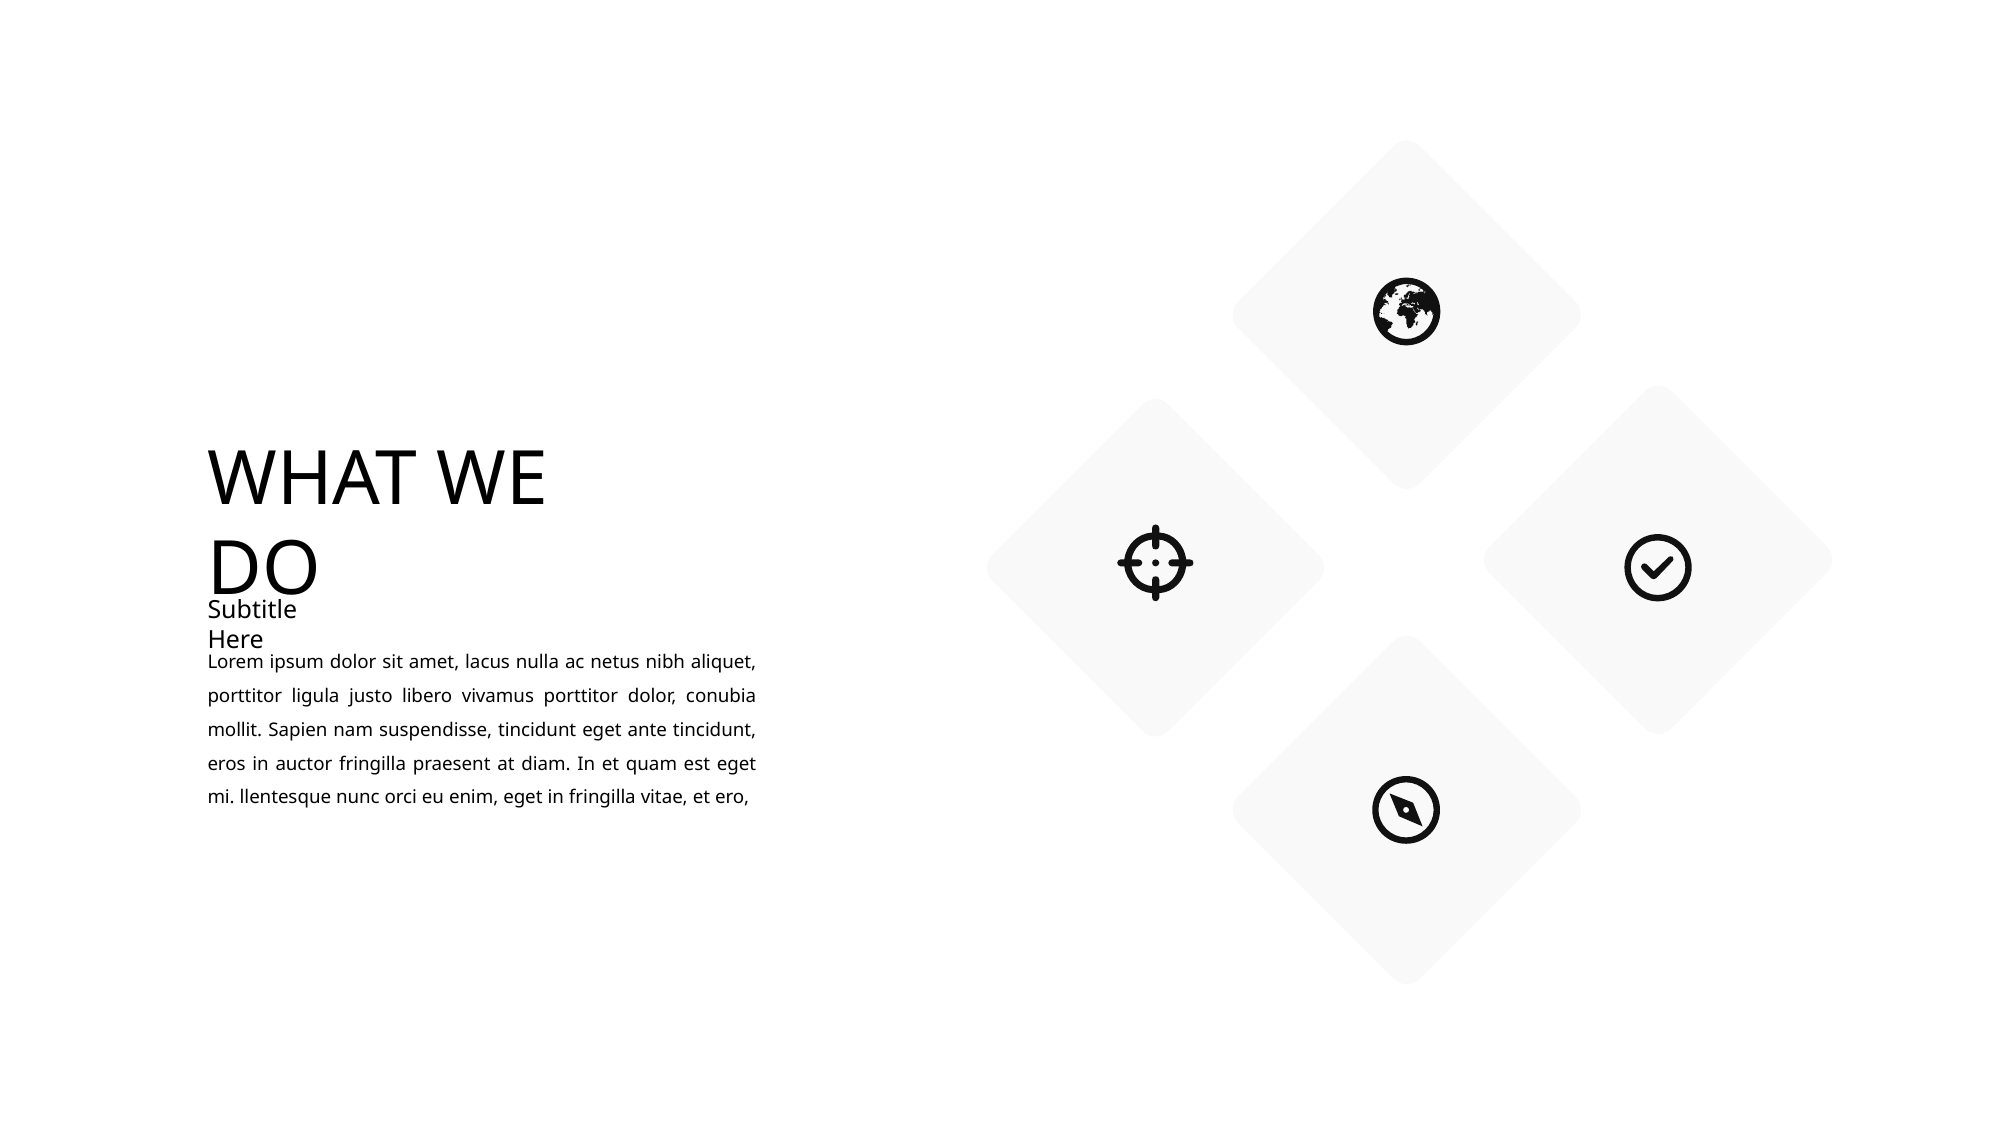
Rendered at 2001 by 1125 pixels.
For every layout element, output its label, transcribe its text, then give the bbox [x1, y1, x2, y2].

text_box Subtitle Here [192, 585, 363, 661]
text_box Lorem ipsum dolor sit amet, lacus nulla ac netus nibh aliquet, porttitor ligula justo libero vivamus porttitor dolor, conubia mollit. Sapien nam suspendisse, tincidunt eget ante tincidunt, eros in auctor fringilla praesent at diam. In et quam est eget mi. llentesque nunc orci eu enim, eget in fringilla vitae, et ero, [192, 631, 771, 815]
picture [934, 91, 1880, 1029]
text_box WHAT WE DO [192, 421, 644, 617]
